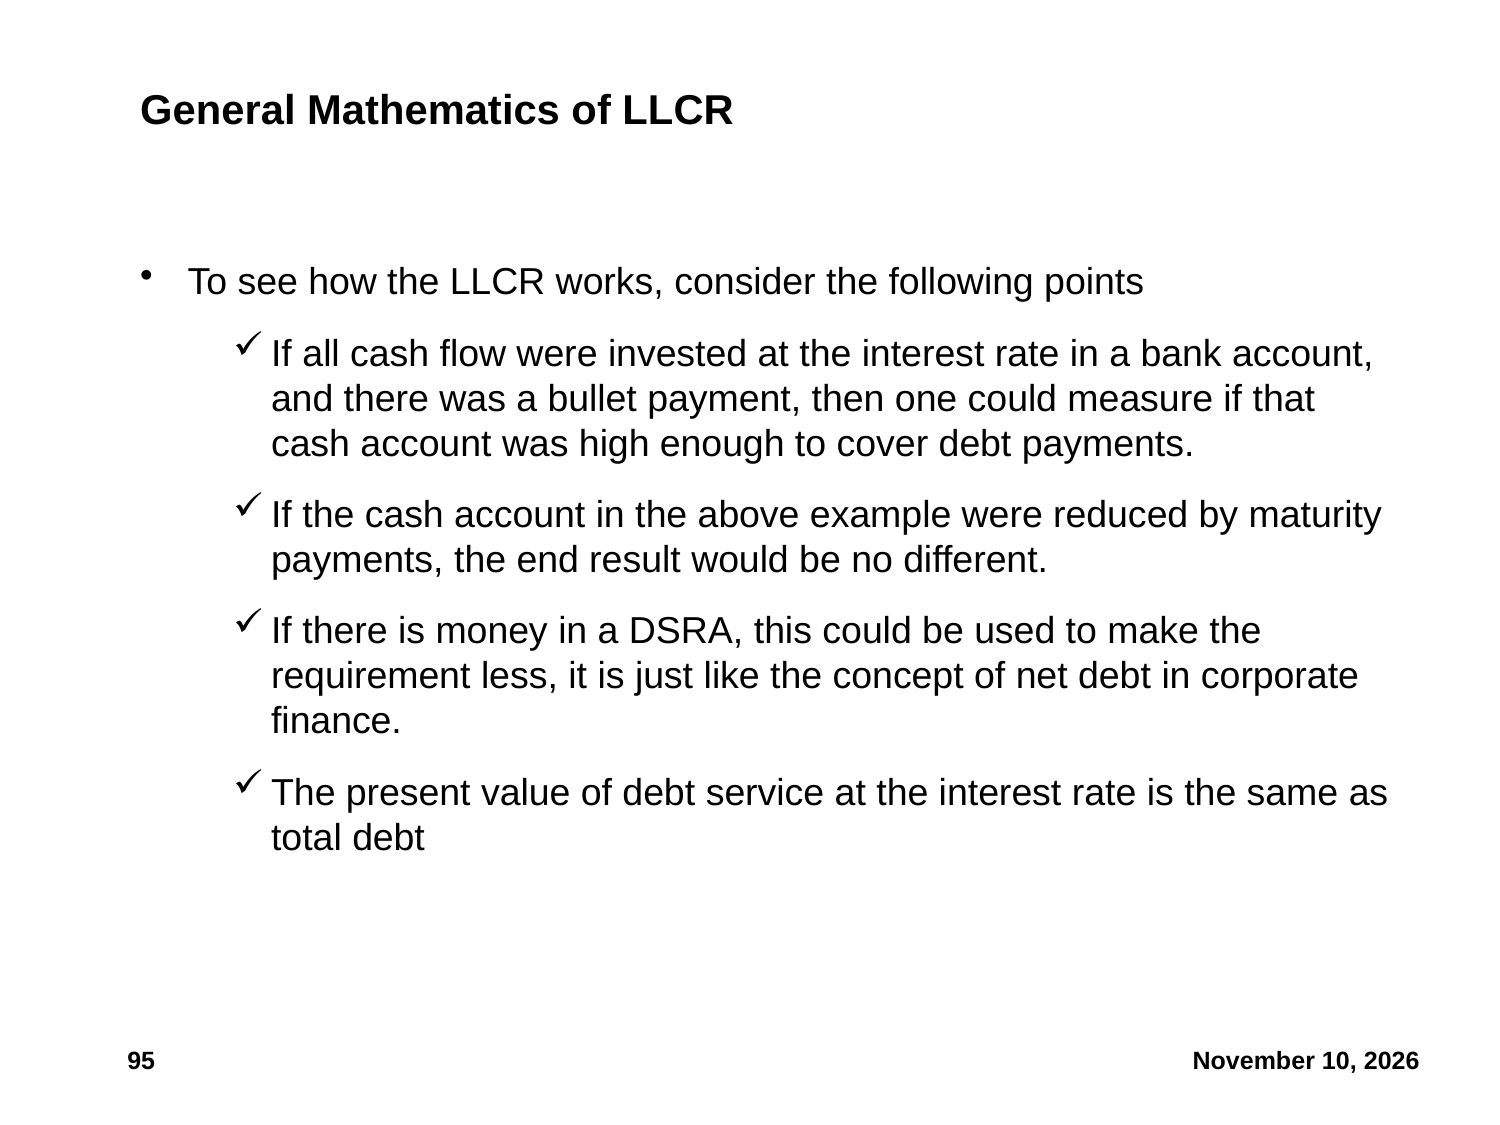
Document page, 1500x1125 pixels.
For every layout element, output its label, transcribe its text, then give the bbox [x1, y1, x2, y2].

title General Mathematics of LLCR [124, 74, 1376, 226]
list To see how the LLCR works, consider the following points If all cash flow were invested at the interest rate in a bank account, and there was a bullet payment, then one could measure if that cash account was high enough to cover debt payments. If the cash account in the above example were reduced by maturity payments, the end result would be no different. If there is money in a DSRA, this could be used to make the requirement less, it is just like the concept of net debt in corporate finance. The present value of debt service at the interest rate is the same as total debt [124, 249, 1413, 1001]
